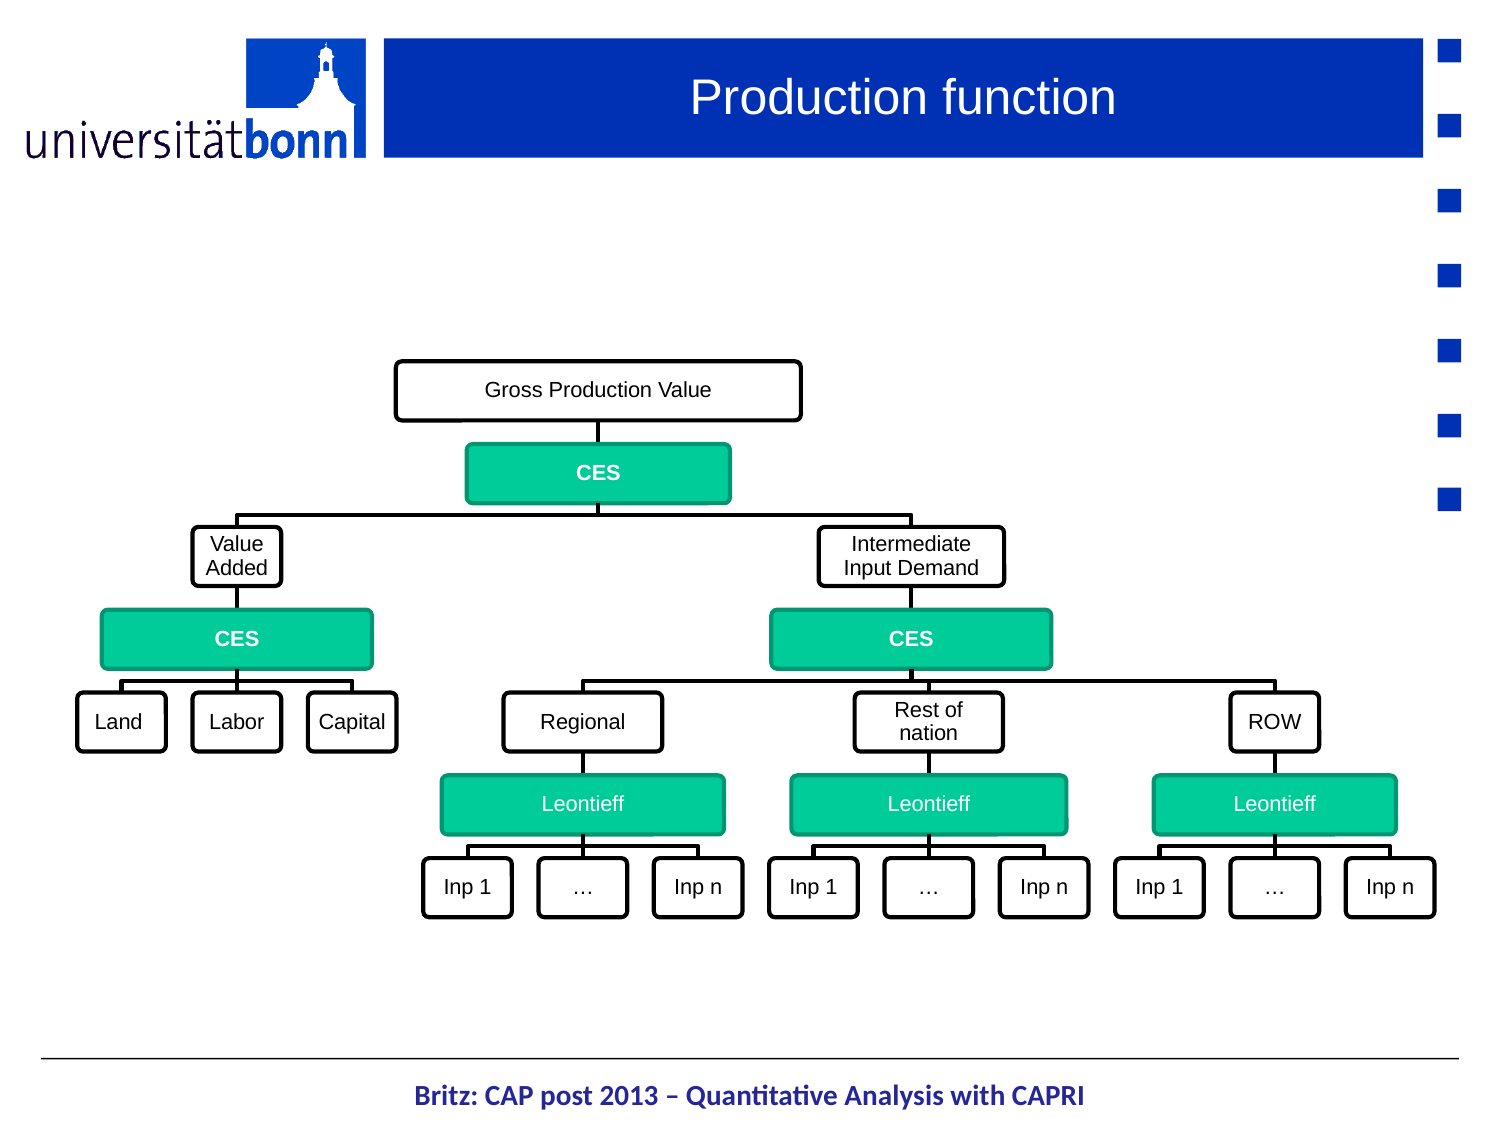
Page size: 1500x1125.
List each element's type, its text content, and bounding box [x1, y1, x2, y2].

title Production function [383, 38, 1424, 158]
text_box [76, 255, 1436, 1024]
footer Britz: CAP post 2013 – Quantitative Analysis with CAPRI [40, 1070, 1460, 1107]
picture [24, 36, 368, 160]
